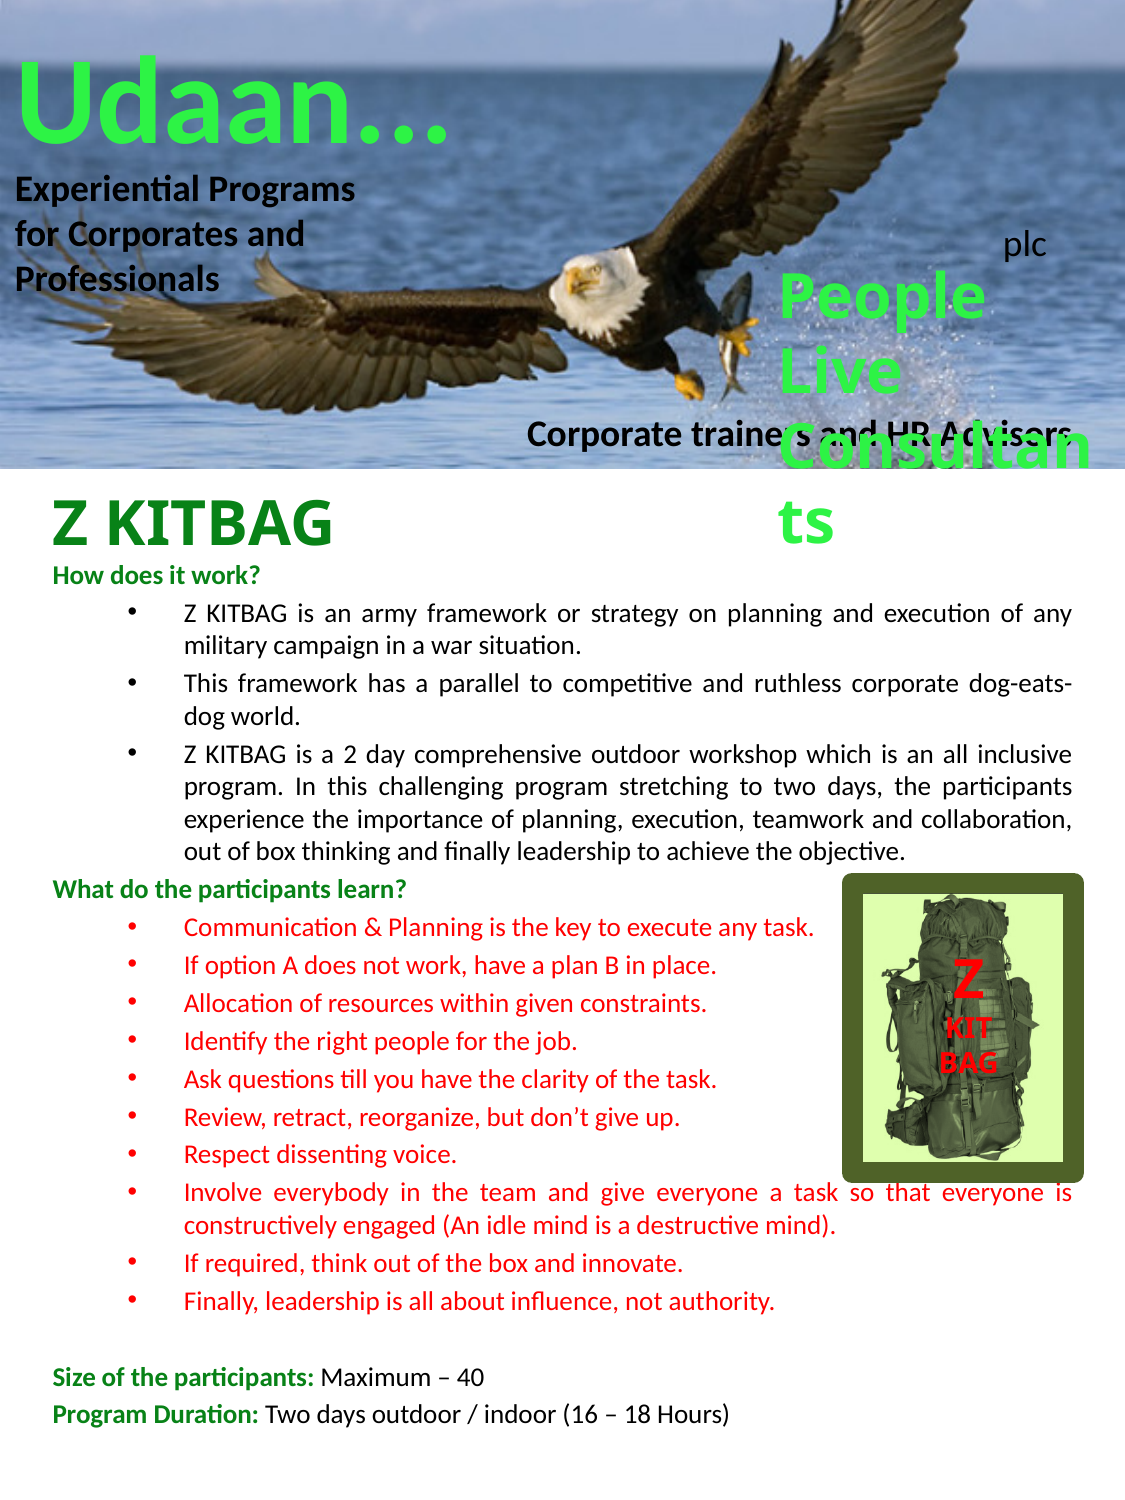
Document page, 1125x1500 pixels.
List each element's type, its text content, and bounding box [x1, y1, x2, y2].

text_box How does it work? Z KITBAG is an army framework or strategy on planning and execution of any military campaign in a war situation. This framework has a parallel to competitive and ruthless corporate dog-eats-dog world. Z KITBAG is a 2 day comprehensive outdoor workshop which is an all inclusive program. In this challenging program stretching to two days, the participants experience the importance of planning, execution, teamwork and collaboration, out of box thinking and finally leadership to achieve the objective. What do the participants learn? Communication & Planning is the key to execute any task. If option A does not work, have a plan B in place. Allocation of resources within given constraints. Identify the right people for the job. Ask questions till you have the clarity of the task. Review, retract, reorganize, but don’t give up. Respect dissenting voice. Involve everybody in the team and give everyone a task so that everyone is constructively engaged (An idle mind is a destructive mind). If required, think out of the box and innovate. Finally, leadership is all about influence, not authority. Size of the participants: Maximum – 40 Program Duration: Two days outdoor / indoor (16 – 18 Hours) [37, 549, 1088, 1463]
list Z KITBAG [37, 478, 388, 563]
picture [0, 0, 1125, 469]
text_box People Live Consultants [762, 476, 1125, 564]
picture [862, 893, 1064, 1163]
